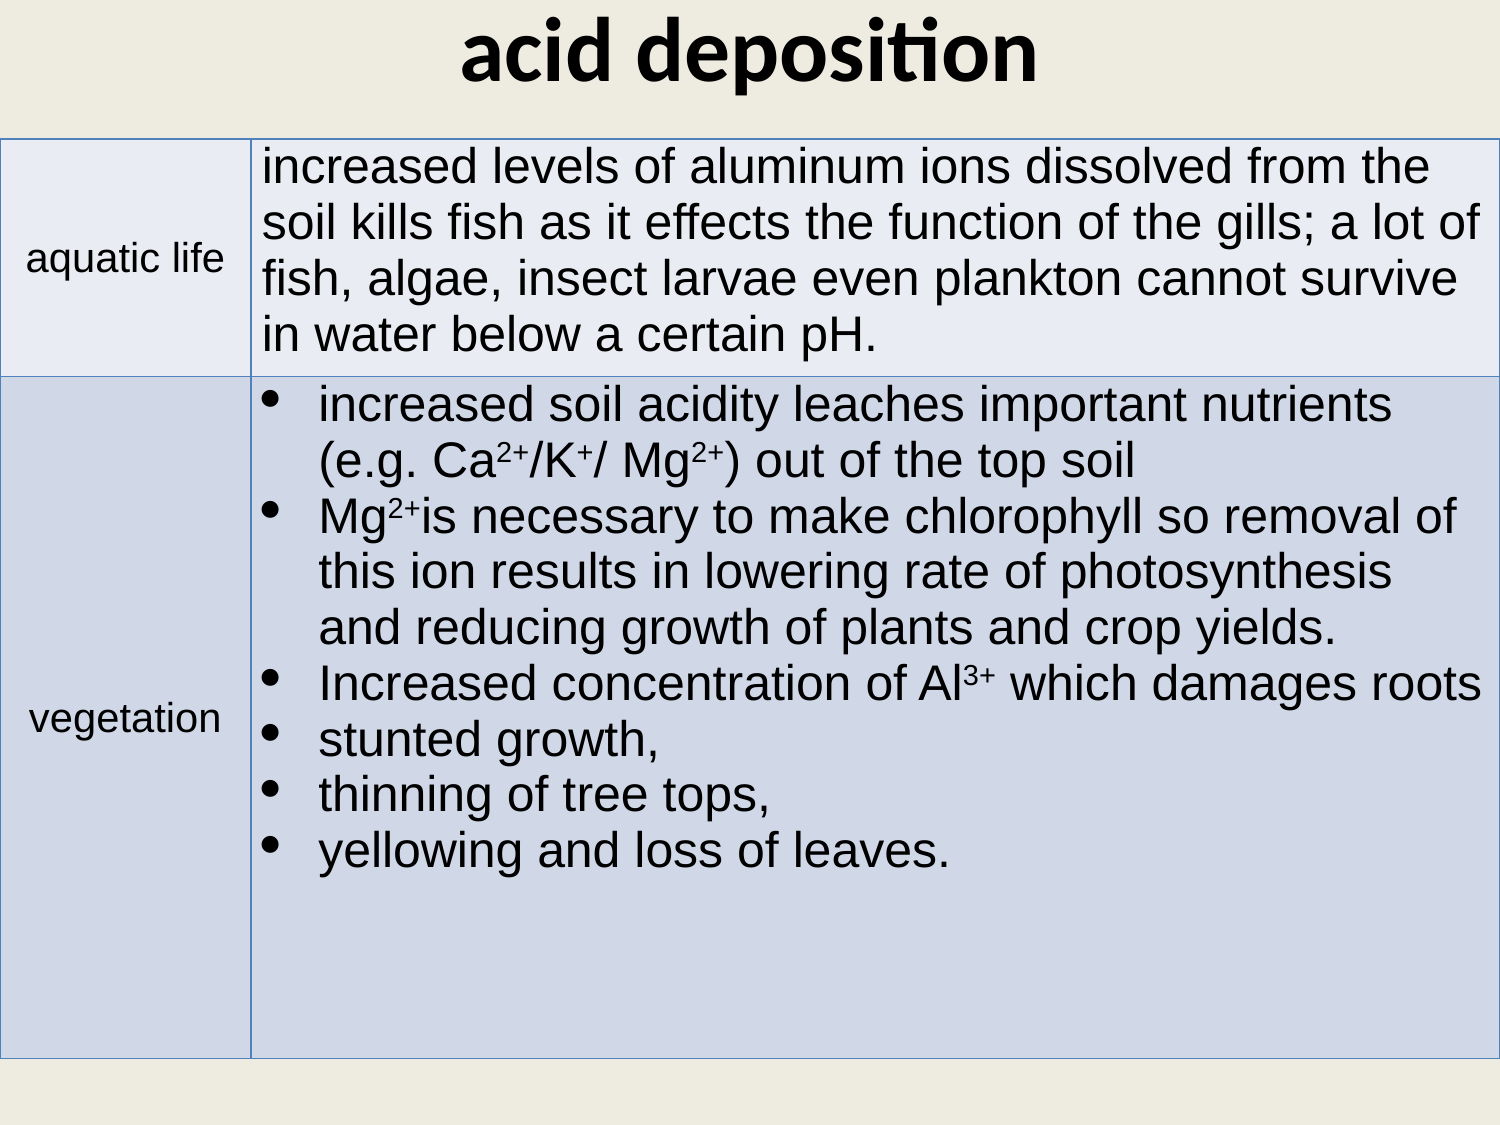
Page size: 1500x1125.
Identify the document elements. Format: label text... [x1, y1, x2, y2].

table_cell increased soil acidity leaches important nutrients (e.g. Ca2+/K+/ Mg2+) out of the top soil Mg2+is necessary to make chlorophyll so removal of this ion results in lowering rate of photosynthesis and reducing growth of plants and crop yields. Increased concentration of Al3+ which damages roots stunted growth, thinning of tree tops, yellowing and loss of leaves. [252, 377, 1499, 1058]
table_cell vegetation [1, 377, 250, 1058]
table_header aquatic life [1, 140, 250, 376]
title acid deposition [75, 0, 1425, 138]
table_header increased levels of aluminum ions dissolved from the soil kills fish as it effects the function of the gills; a lot of fish, algae, insect larvae even plankton cannot survive in water below a certain pH. [252, 140, 1499, 376]
